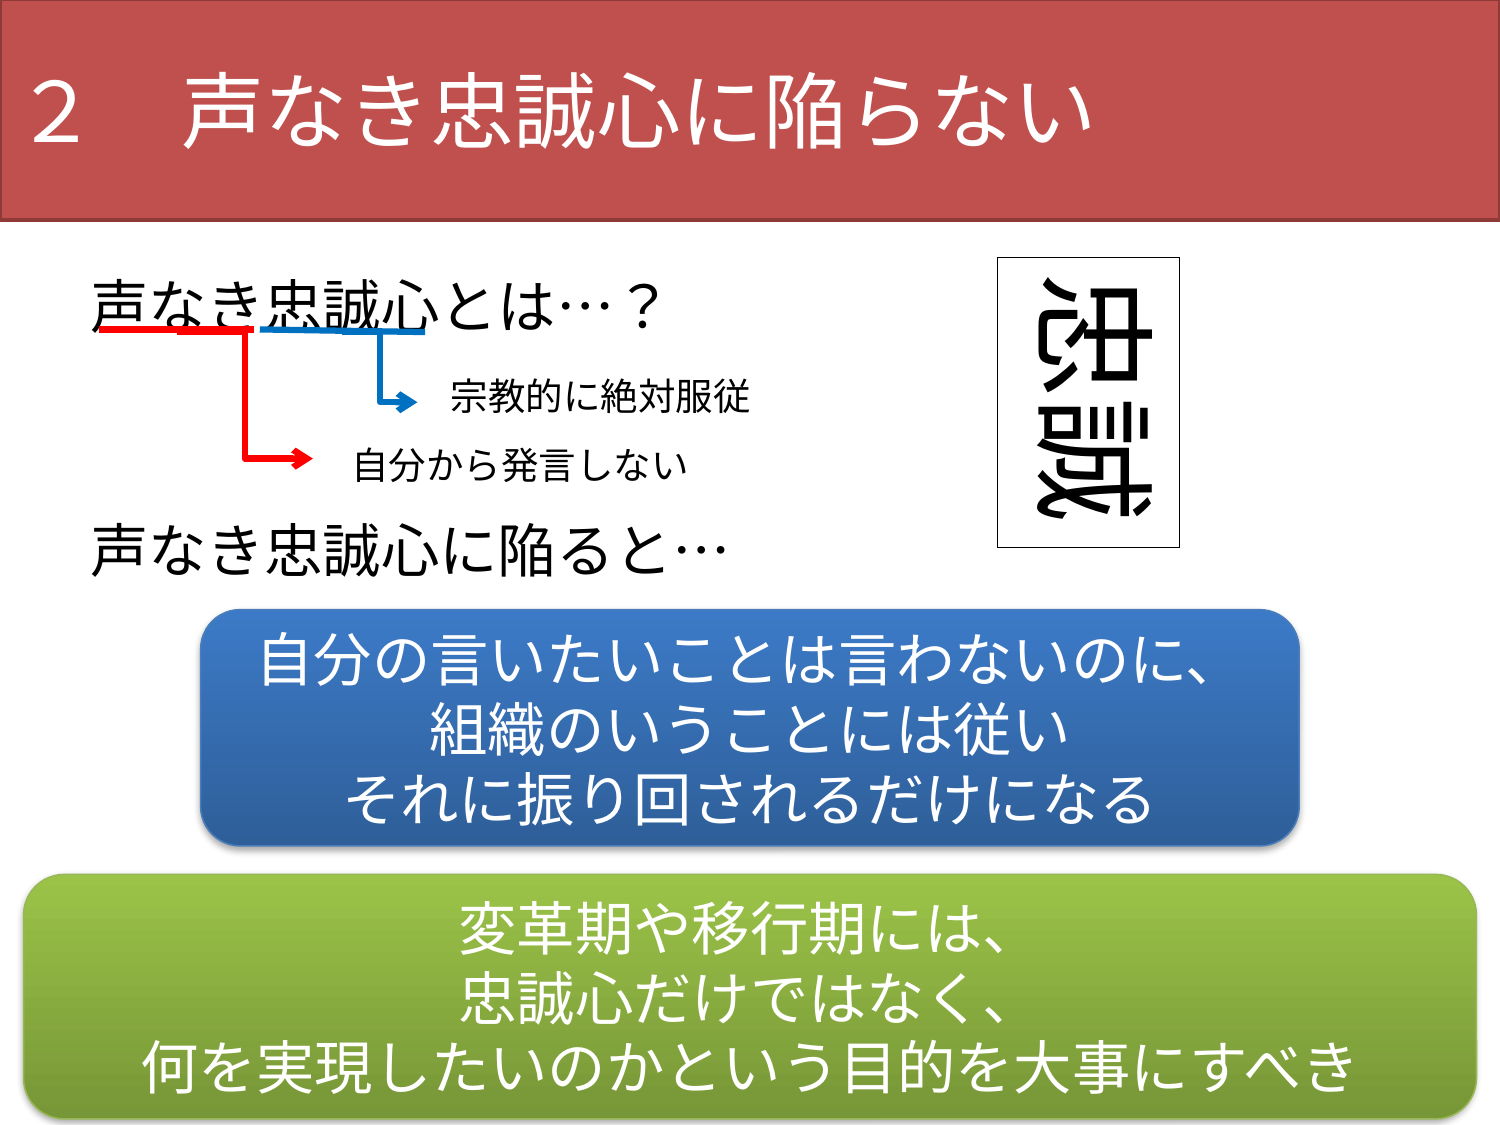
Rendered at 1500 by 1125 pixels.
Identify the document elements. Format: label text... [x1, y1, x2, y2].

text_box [259, 329, 426, 333]
list 声なき忠誠心とは…？ 声なき忠誠心に陥ると… [75, 262, 1425, 872]
text_box 変革期や移行期には、 忠誠心だけではなく、 何を実現したいのかという目的を大事にすべき [22, 873, 1478, 1120]
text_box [176, 331, 314, 459]
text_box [342, 331, 418, 403]
text_box 宗教的に絶対服従 [436, 365, 951, 425]
text_box 自分から発言しない [336, 434, 727, 495]
text_box ２ 声なき忠誠心に陥らない [0, 0, 1500, 222]
text_box 自分の言いたいことは言わないのに、 組織のいうことには従い それに振り回されるだけになる [199, 608, 1300, 847]
text_box 忠誠 [997, 257, 1180, 548]
